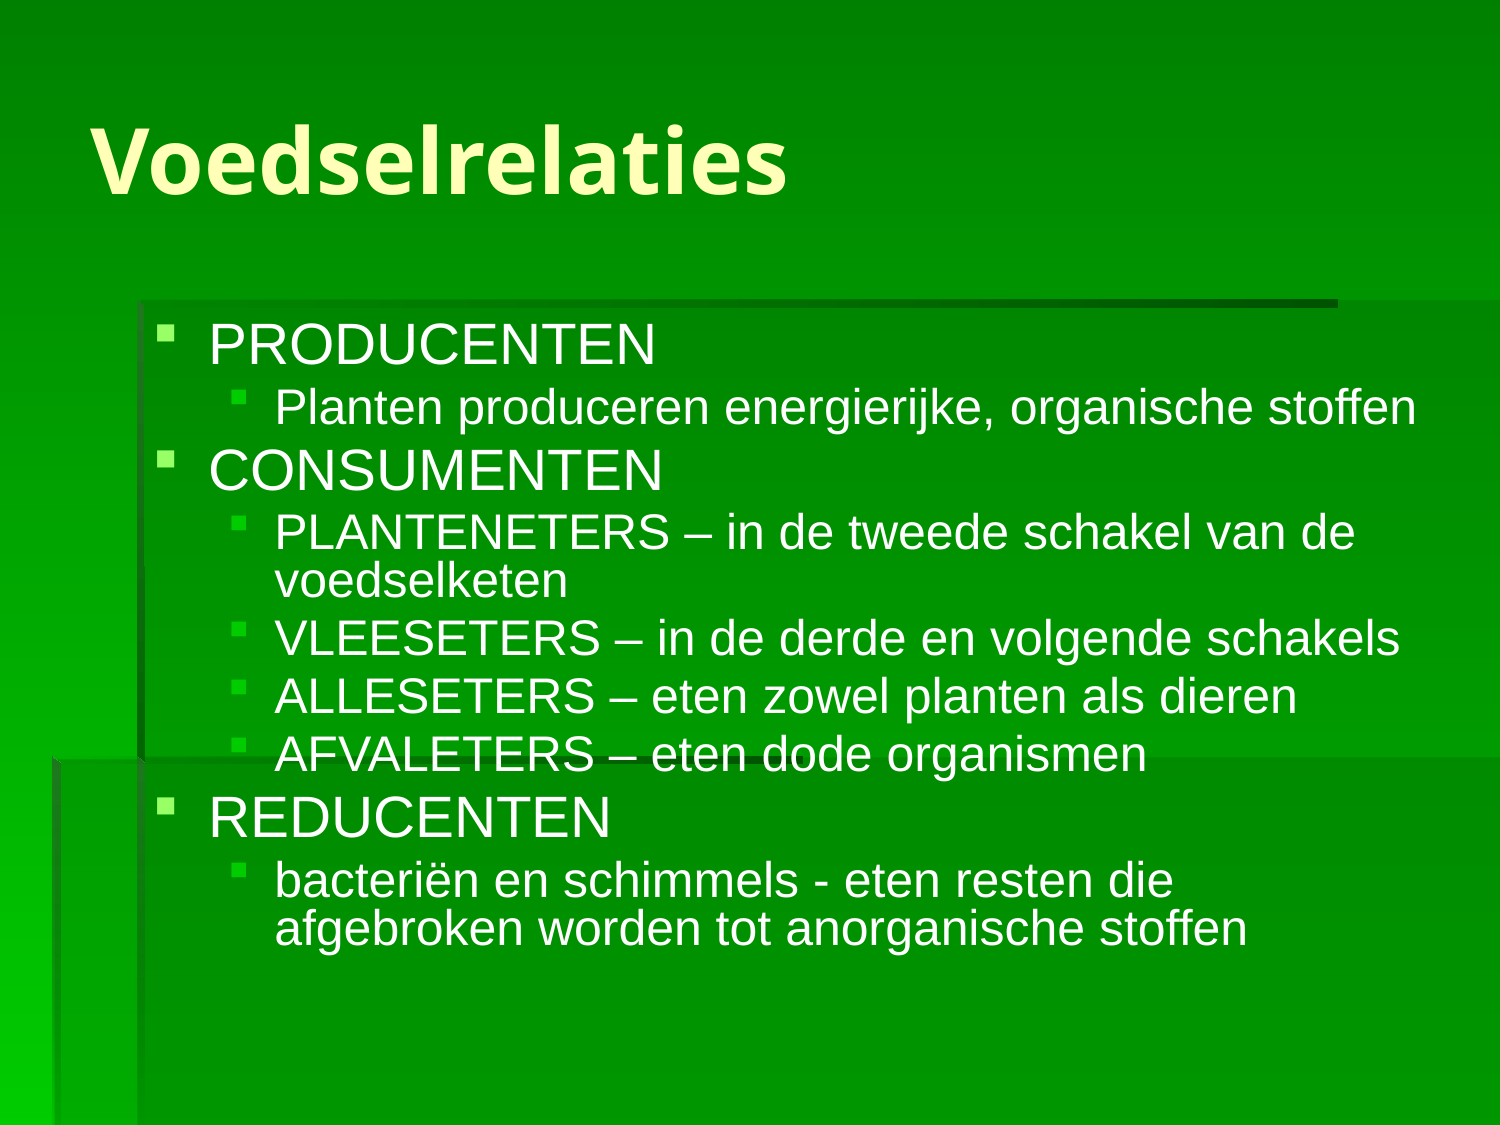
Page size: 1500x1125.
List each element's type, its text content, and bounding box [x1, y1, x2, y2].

title Voedselrelaties [75, 40, 1451, 275]
list PRODUCENTEN Planten produceren energierijke, organische stoffen CONSUMENTEN PLANTENETERS – in de tweede schakel van de voedselketen VLEESETERS – in de derde en volgende schakels ALLESETERS – eten zowel planten als dieren AFVALETERS – eten dode organismen REDUCENTEN bacteriën en schimmels - eten resten die afgebroken worden tot anorganische stoffen [137, 312, 1451, 1000]
